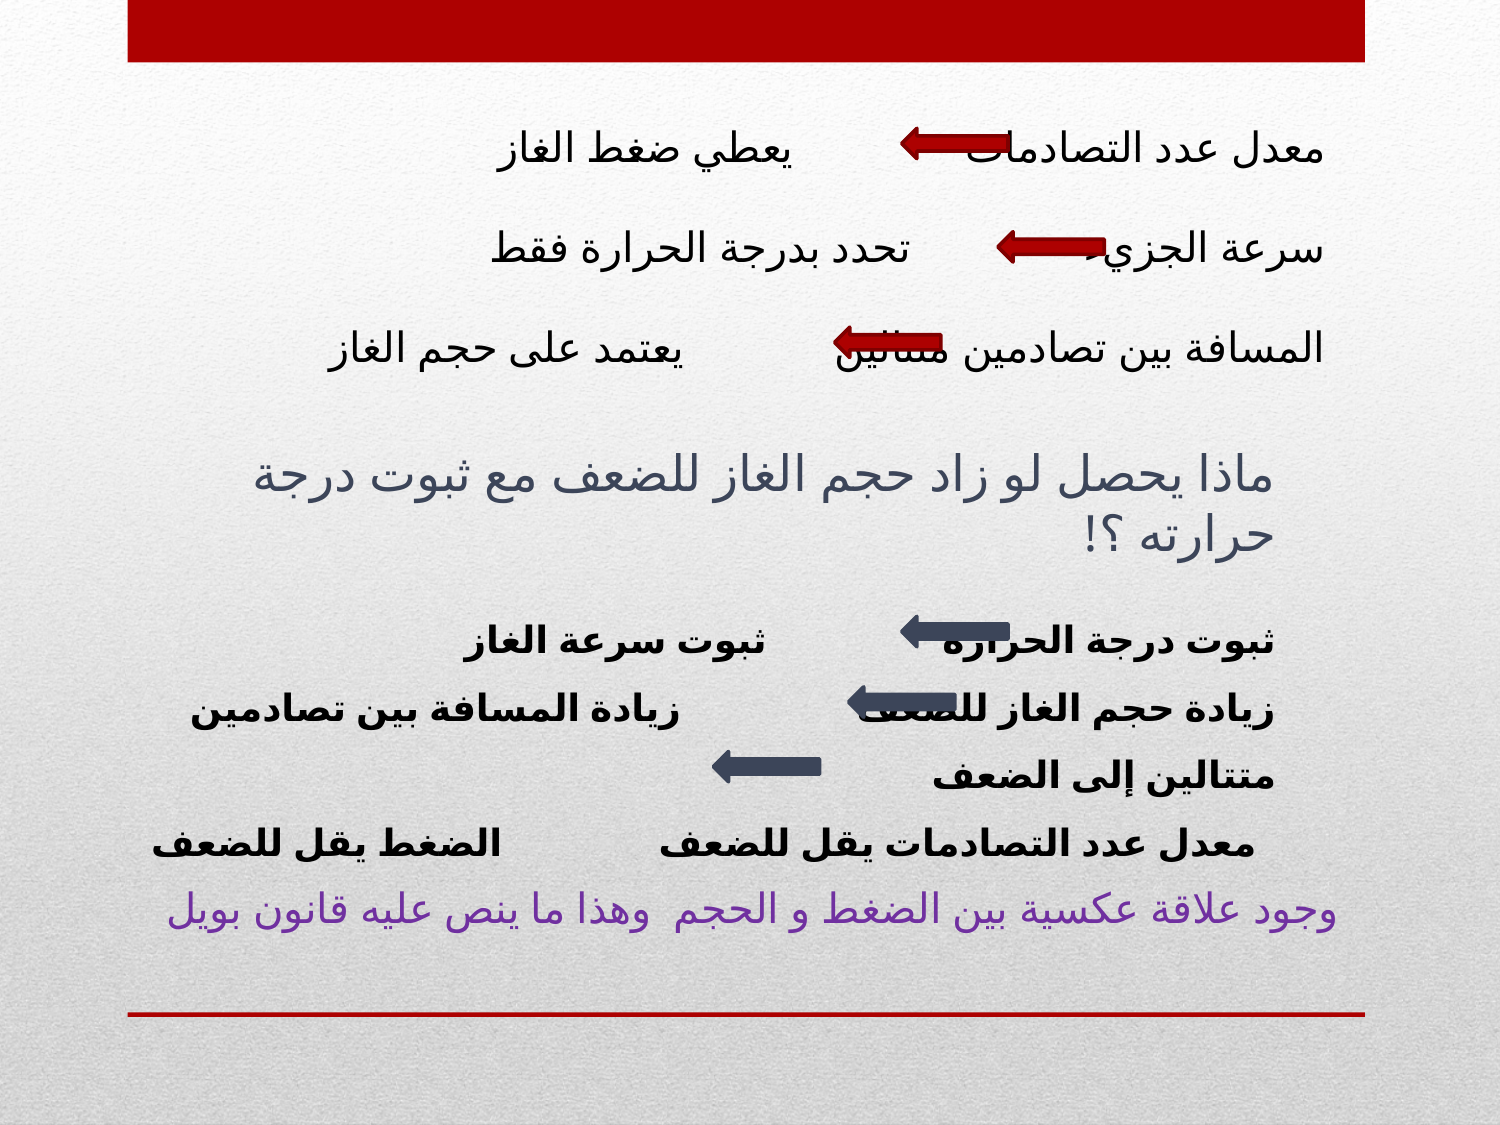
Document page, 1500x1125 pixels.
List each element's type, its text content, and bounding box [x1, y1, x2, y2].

text_box [900, 614, 1010, 649]
text_box [712, 749, 822, 784]
text_box [996, 230, 1107, 264]
text_box [847, 685, 957, 719]
text_box [900, 126, 1010, 161]
text_box [833, 325, 943, 360]
text_box معدل عدد التصادمات يعطي ضغط الغاز سرعة الجزيء تحدد بدرجة الحرارة فقط المسافة بين تصادمين متتالين يعتمد على حجم الغاز [135, 113, 1341, 379]
text_box ماذا يحصل لو زاد حجم الغاز للضعف مع ثبوت درجة حرارته ؟! [185, 434, 1291, 569]
